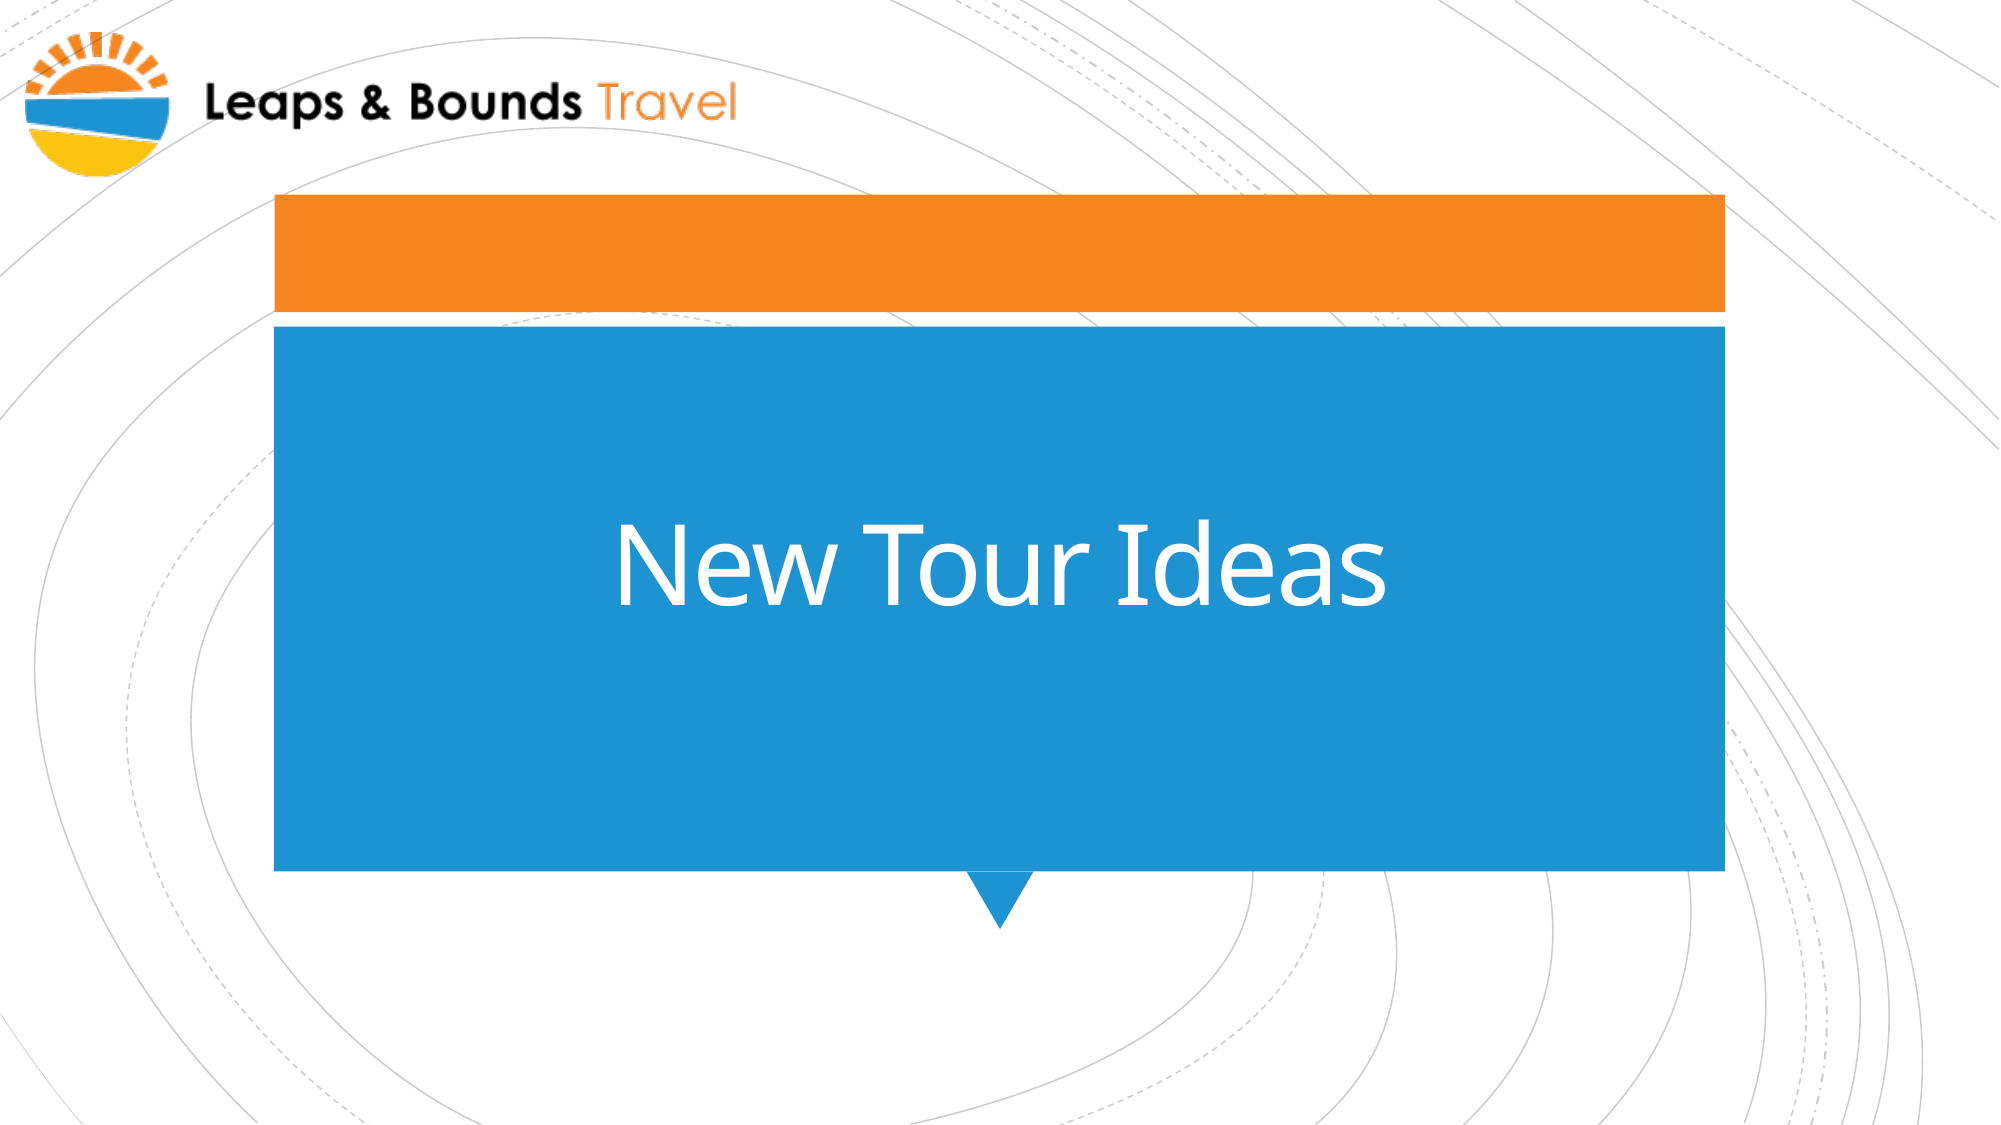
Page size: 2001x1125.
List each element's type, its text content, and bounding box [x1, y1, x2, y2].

picture [25, 32, 753, 178]
title New Tour Ideas [288, 340, 1713, 628]
